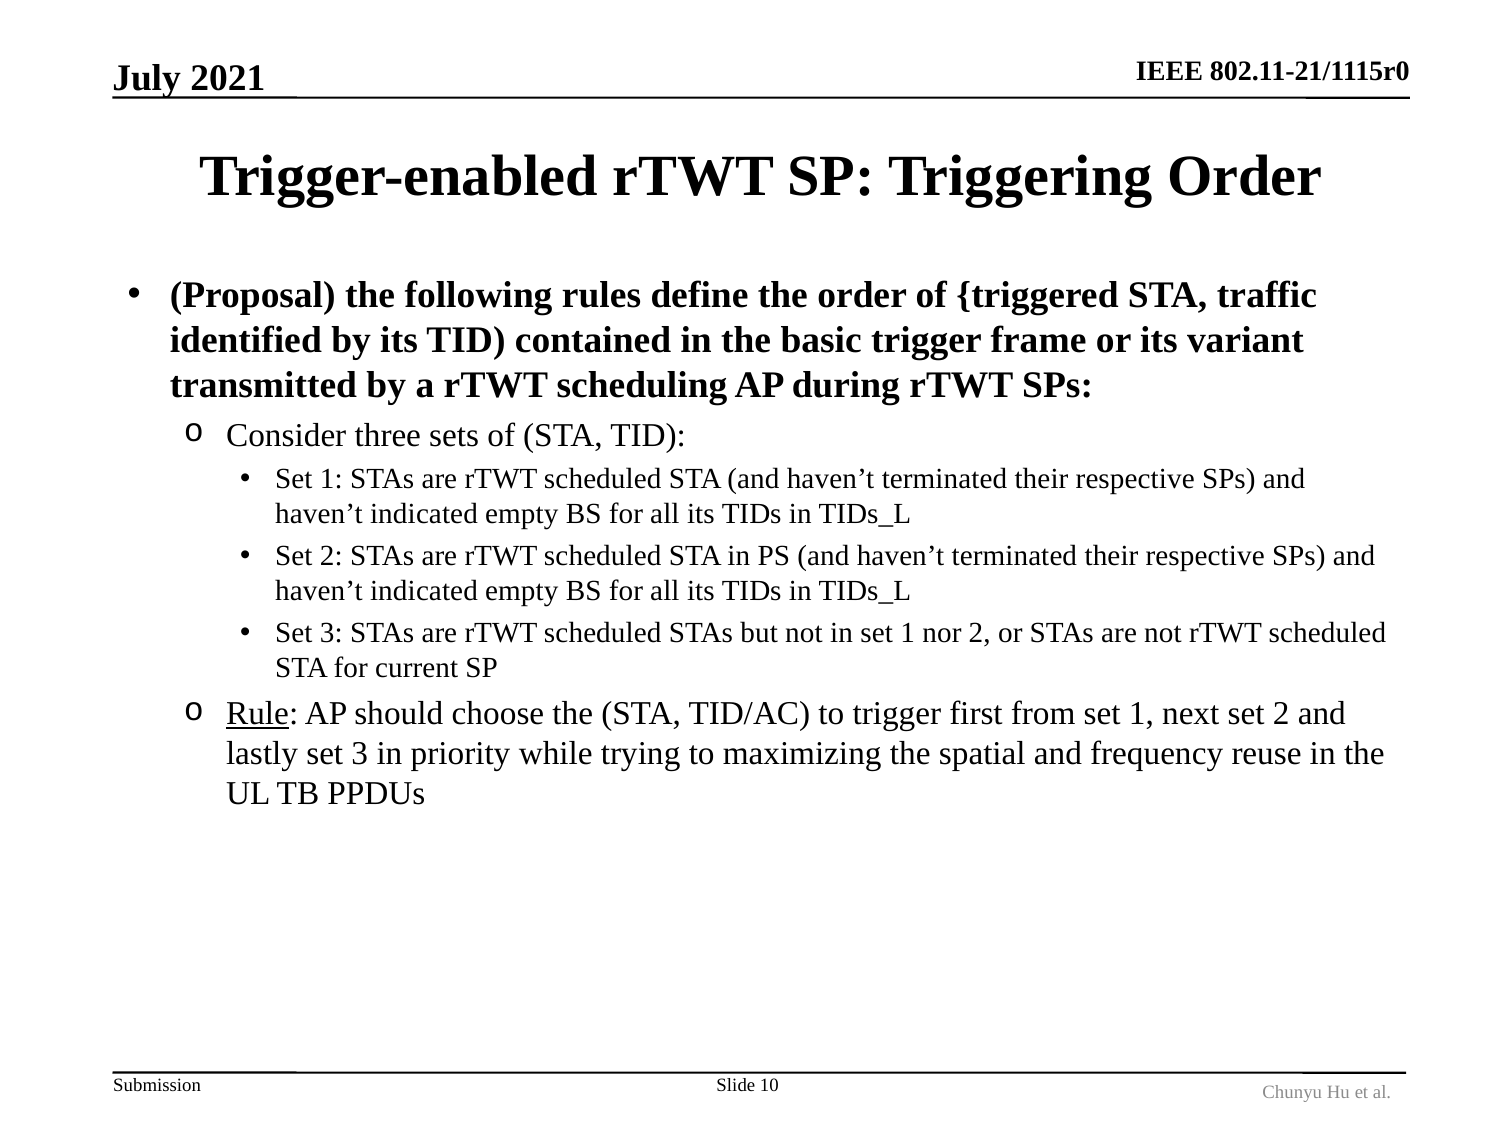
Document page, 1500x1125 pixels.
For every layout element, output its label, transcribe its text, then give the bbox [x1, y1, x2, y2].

list (Proposal) the following rules define the order of {triggered STA, traffic identified by its TID) contained in the basic trigger frame or its variant transmitted by a rTWT scheduling AP during rTWT SPs: Consider three sets of (STA, TID): Set 1: STAs are rTWT scheduled STA (and haven’t terminated their respective SPs) and haven’t indicated empty BS for all its TIDs in TIDs_L Set 2: STAs are rTWT scheduled STA in PS (and haven’t terminated their respective SPs) and haven’t indicated empty BS for all its TIDs in TIDs_L Set 3: STAs are rTWT scheduled STAs but not in set 1 nor 2, or STAs are not rTWT scheduled STA for current SP Rule: AP should choose the (STA, TID/AC) to trigger first from set 1, next set 2 and lastly set 3 in priority while trying to maximizing the spatial and frequency reuse in the UL TB PPDUs [112, 262, 1411, 1073]
footer Chunyu Hu et al. [877, 1072, 1407, 1110]
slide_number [112, 52, 563, 90]
title Trigger-enabled rTWT SP: Triggering Order [112, 97, 1411, 248]
slide_number Slide 10 [702, 1072, 793, 1111]
